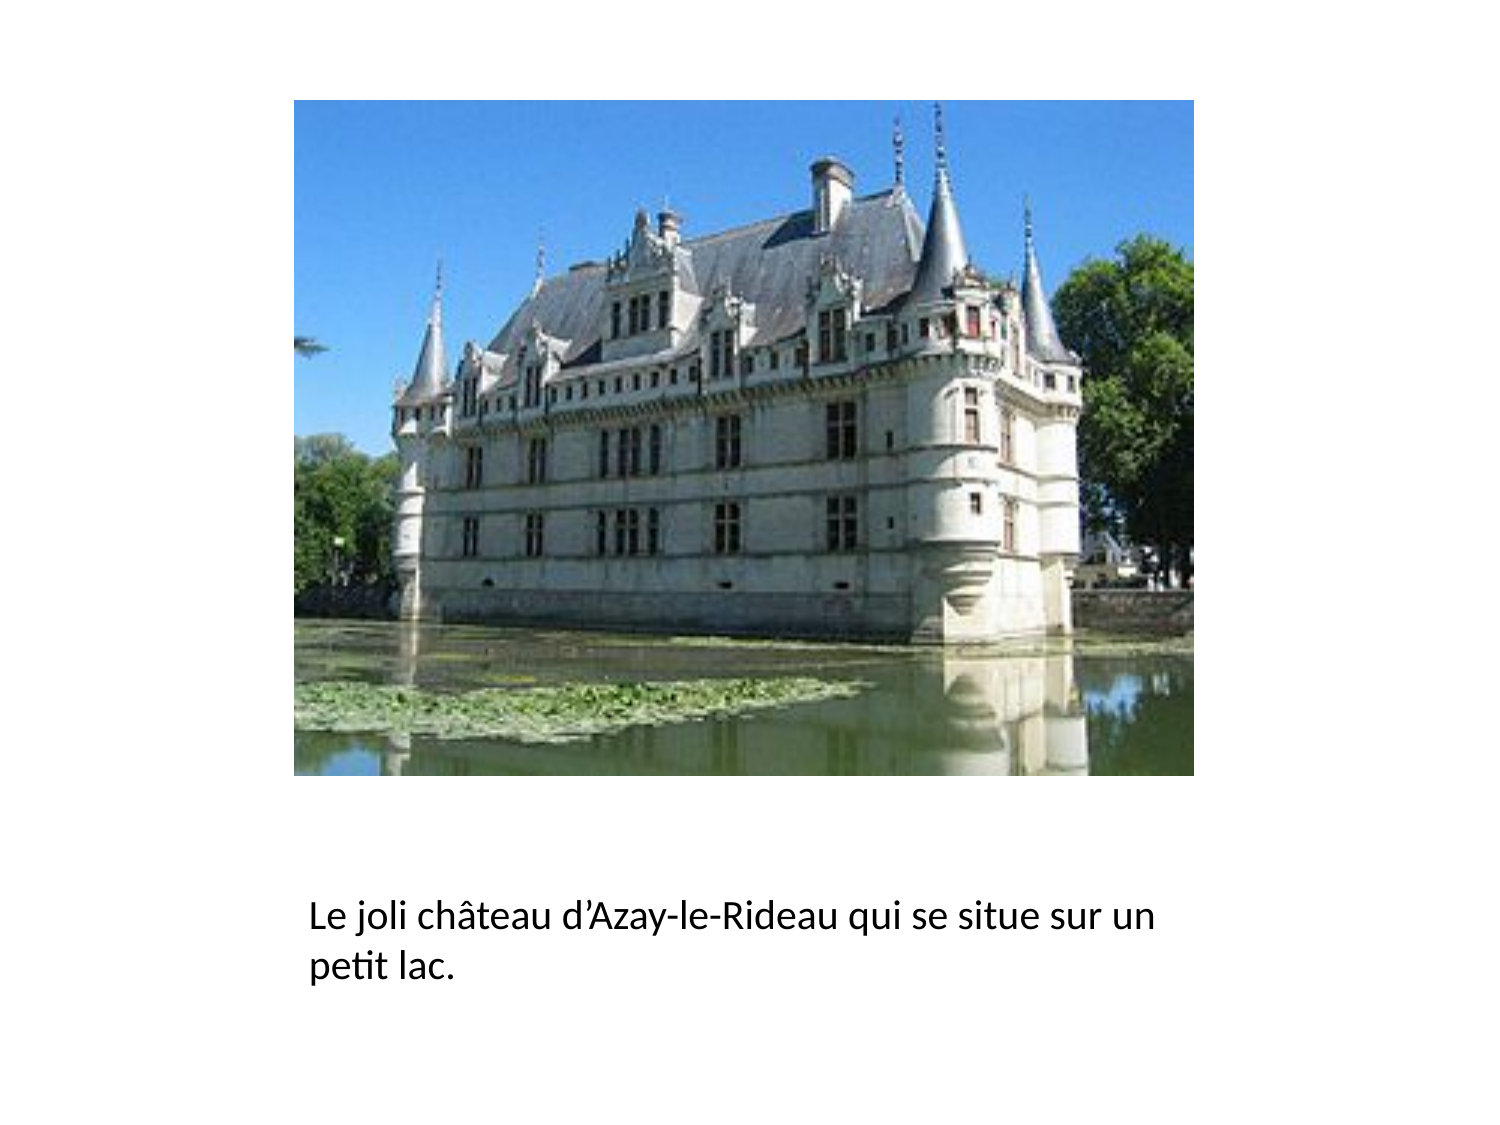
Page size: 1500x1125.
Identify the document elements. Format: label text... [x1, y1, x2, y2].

list Le joli château d’Azay-le-Rideau qui se situe sur un petit lac. [293, 880, 1195, 1013]
picture [293, 100, 1195, 776]
